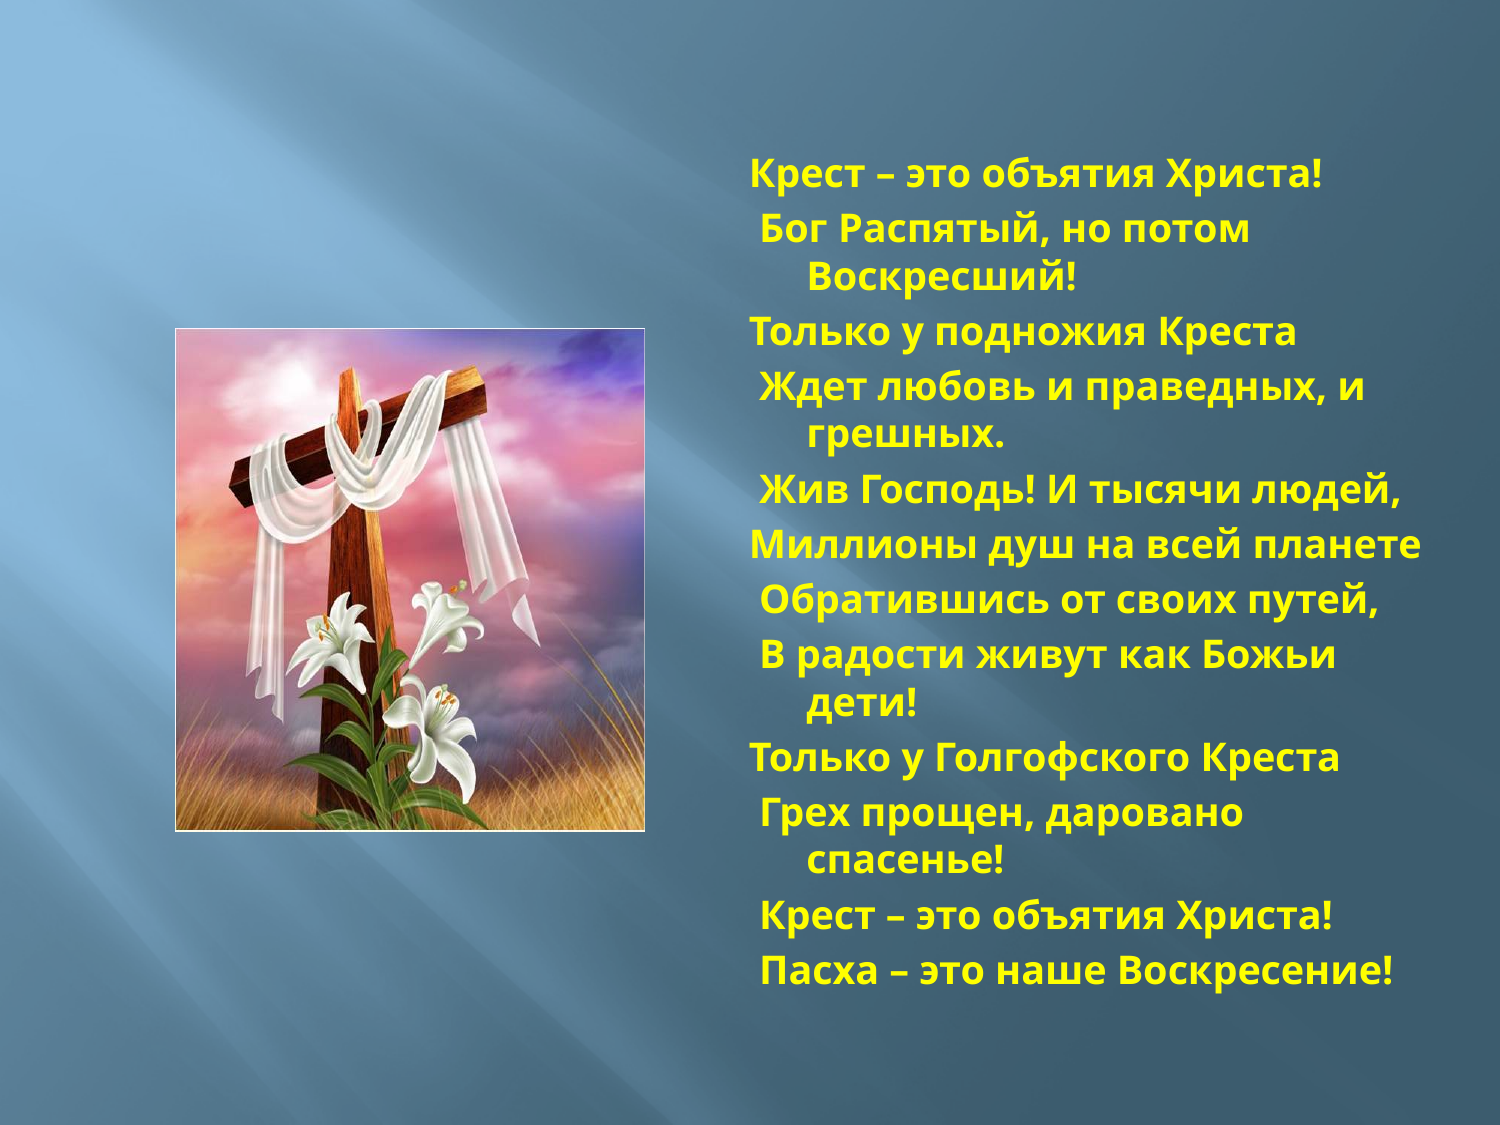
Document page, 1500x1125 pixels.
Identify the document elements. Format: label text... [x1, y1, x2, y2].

list Крест – это объятия Христа! Бог Распятый, но потом Воскресший! Только у подножия Креста Ждет любовь и праведных, и грешных. Жив Господь! И тысячи людей, Миллионы душ на всей планете Обратившись от своих путей, В радости живут как Божьи дети! Только у Голгофского Креста Грех прощен, даровано спасенье! Крест – это объятия Христа! Пасха – это наше Воскресение! [714, 140, 1465, 1008]
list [175, 327, 645, 833]
